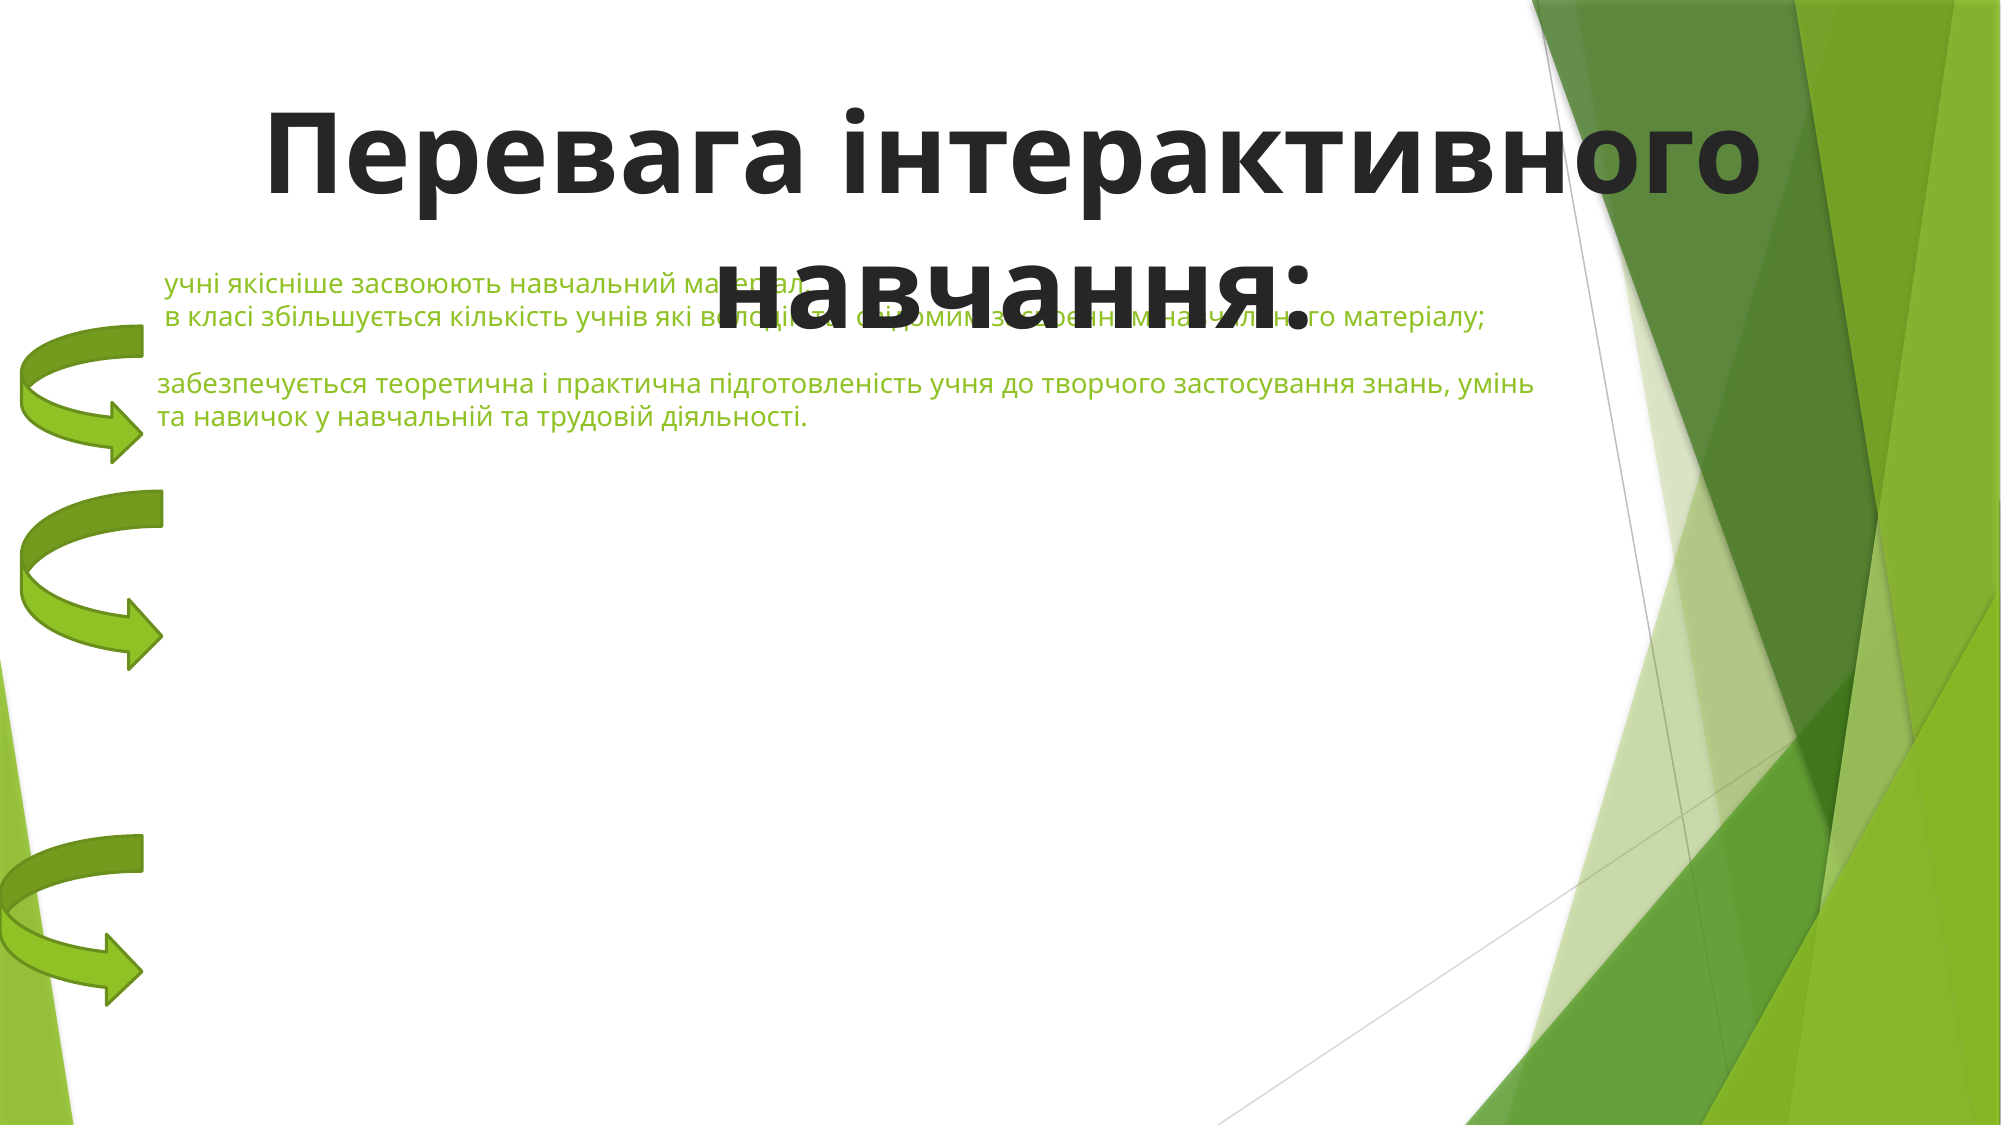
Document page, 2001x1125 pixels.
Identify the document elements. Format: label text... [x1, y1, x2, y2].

text_box [19, 324, 144, 465]
text_box [0, 834, 144, 1007]
text_box [19, 489, 164, 672]
text_box Перевага інтерактивного навчання: [21, 73, 2000, 359]
title учні якісніше засвоюють навчальний матеріал, в класі збільшується кількість учнів які володіють свідомим засвоєнням навчального матеріалу; забезпечується теоретична і практична підготовленість учня до творчого застосування знань, умінь та навичок у навчальній та трудовій діяльності. [142, 359, 1553, 442]
